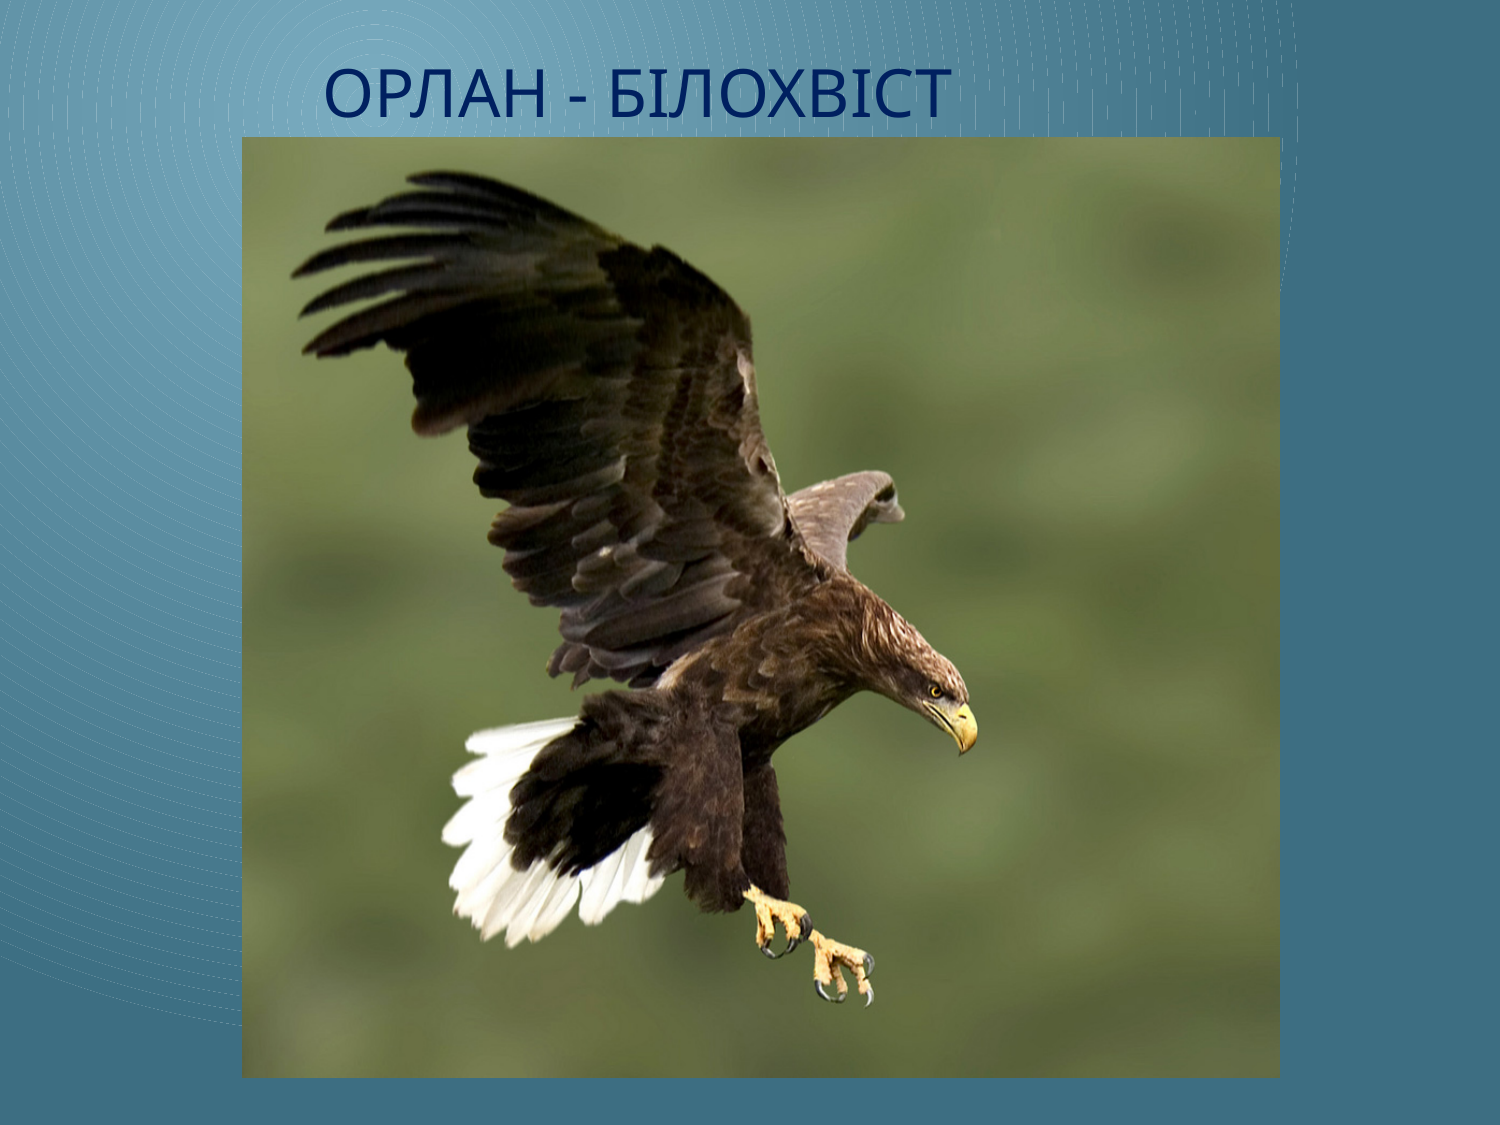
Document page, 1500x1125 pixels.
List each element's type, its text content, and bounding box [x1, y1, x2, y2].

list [241, 136, 1280, 1078]
title ОРЛАН - БІЛОХВІСТ [100, 42, 1270, 368]
